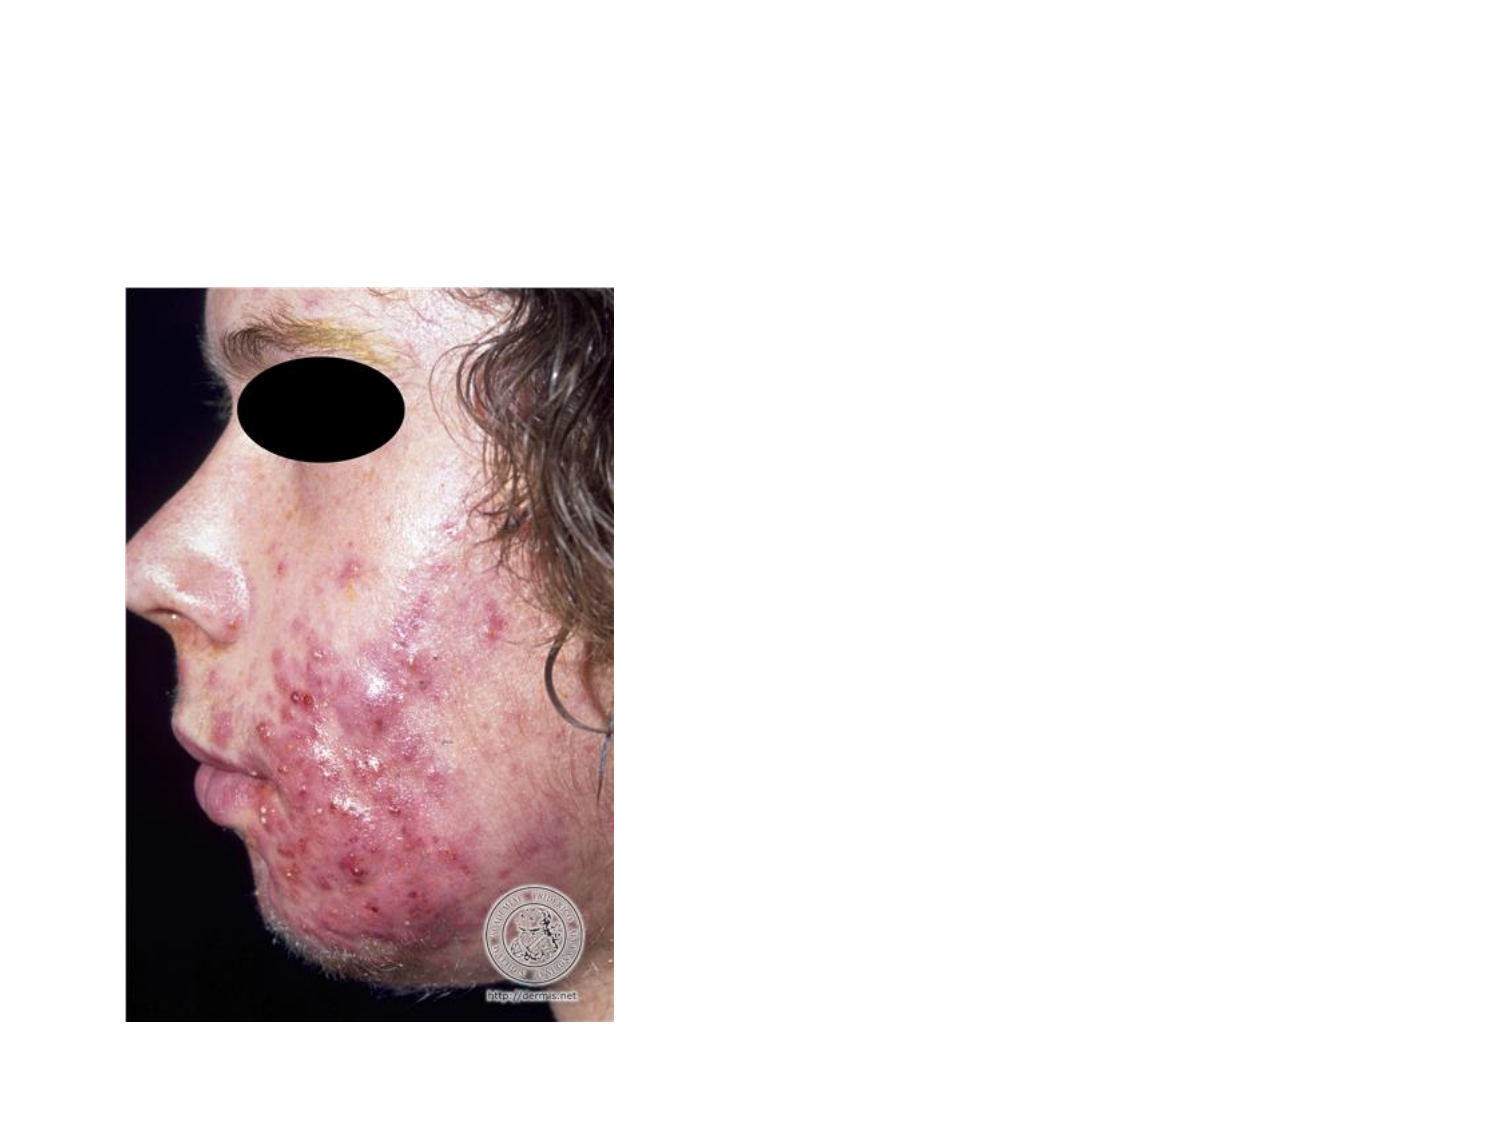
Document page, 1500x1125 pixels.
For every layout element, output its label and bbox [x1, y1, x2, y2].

picture [124, 287, 614, 1023]
